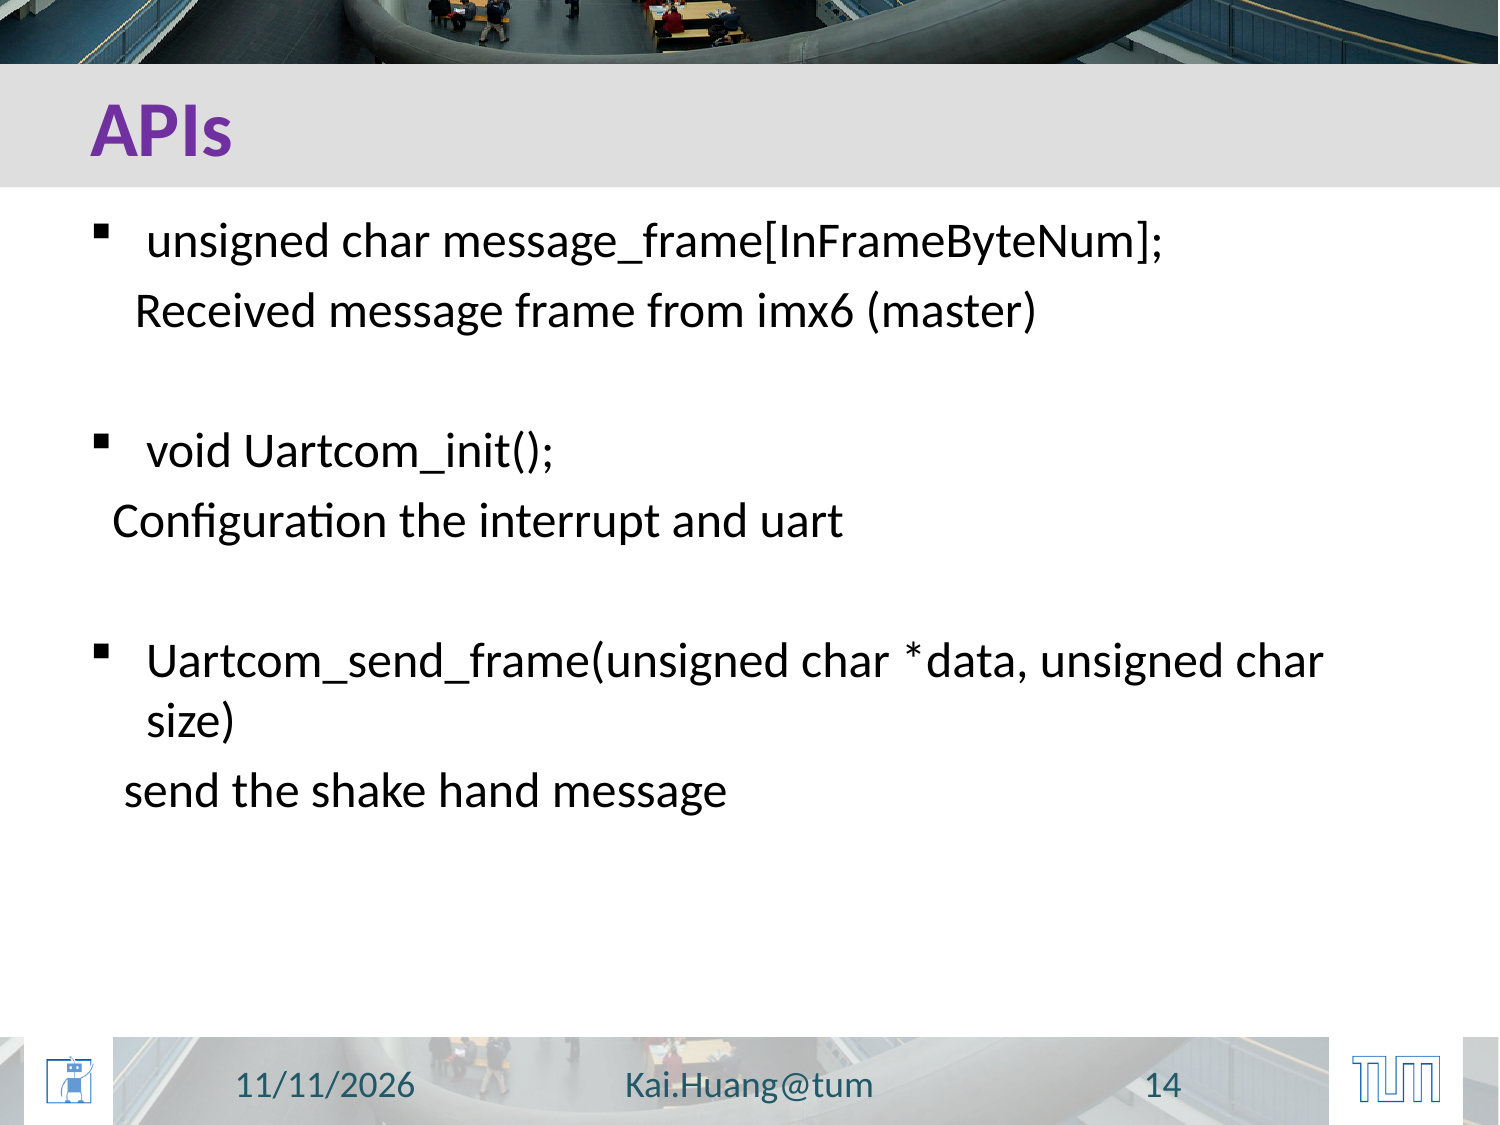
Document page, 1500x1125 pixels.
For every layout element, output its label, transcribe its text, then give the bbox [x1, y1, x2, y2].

list unsigned char message_frame[InFrameByteNum]; Received message frame from imx6 (master) void Uartcom_init(); Configuration the interrupt and uart Uartcom_send_frame(unsigned char *data, unsigned char size) send the shake hand message [75, 200, 1425, 1025]
slide_number 14 [1012, 1052, 1313, 1113]
picture [0, 1032, 1500, 1125]
picture [0, 0, 1500, 64]
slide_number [162, 1052, 488, 1113]
title APIs [75, 62, 1425, 188]
footer Kai.Huang@tum [512, 1052, 988, 1113]
